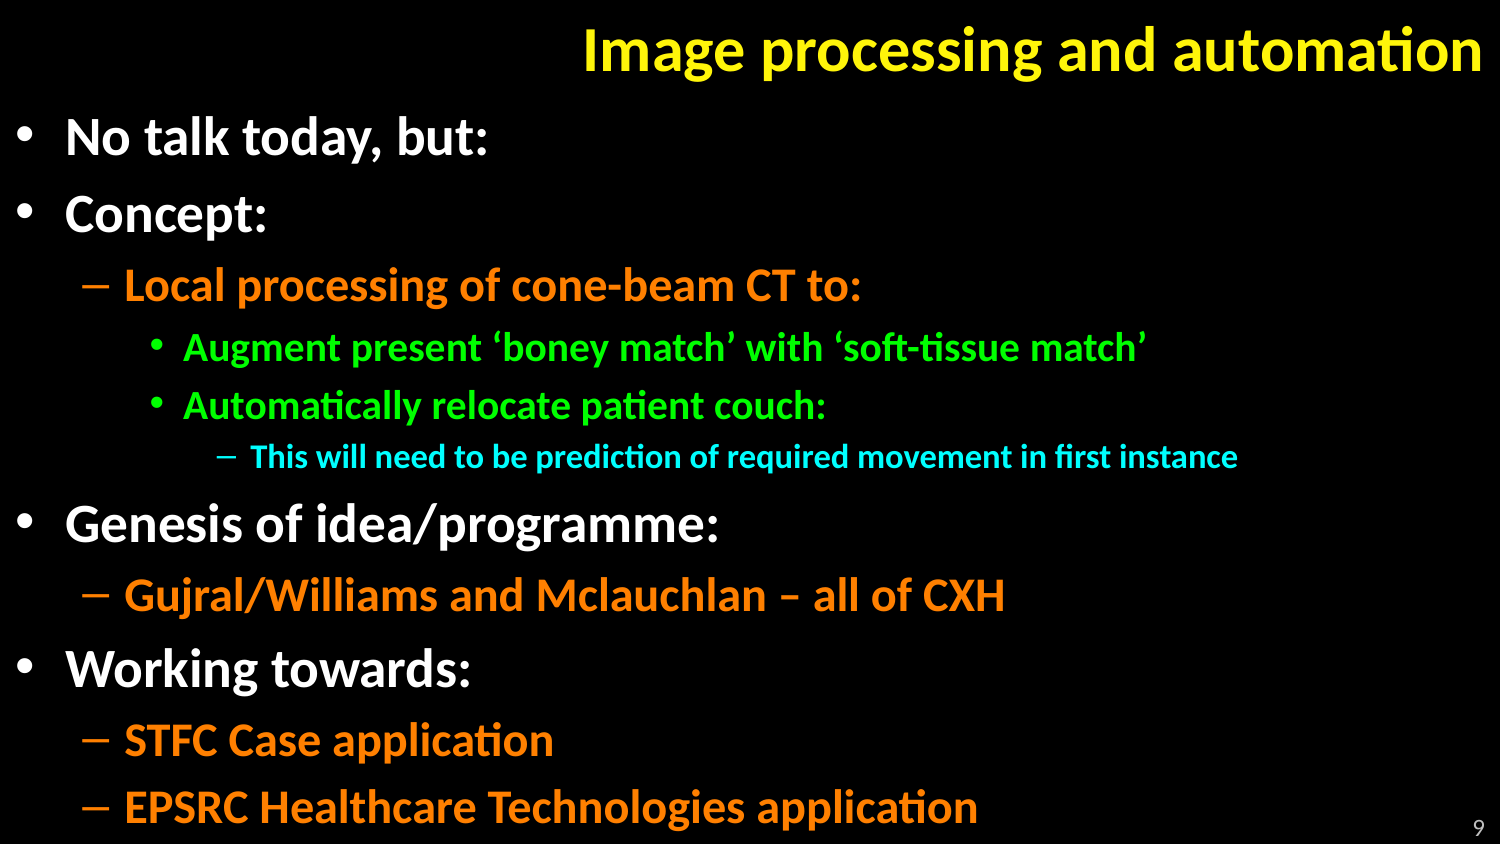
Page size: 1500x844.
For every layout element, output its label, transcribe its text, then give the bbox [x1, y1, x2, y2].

list No talk today, but: Concept: Local processing of cone-beam CT to: Augment present ‘boney match’ with ‘soft-tissue match’ Automatically relocate patient couch: This will need to be prediction of required movement in first instance Genesis of idea/programme: Gujral/Williams and Mclauchlan – all of CXH Working towards: STFC Case application EPSRC Healthcare Technologies application [0, 92, 1500, 844]
slide_number 9 [1149, 808, 1500, 844]
title Image processing and automation [0, 0, 1500, 92]
